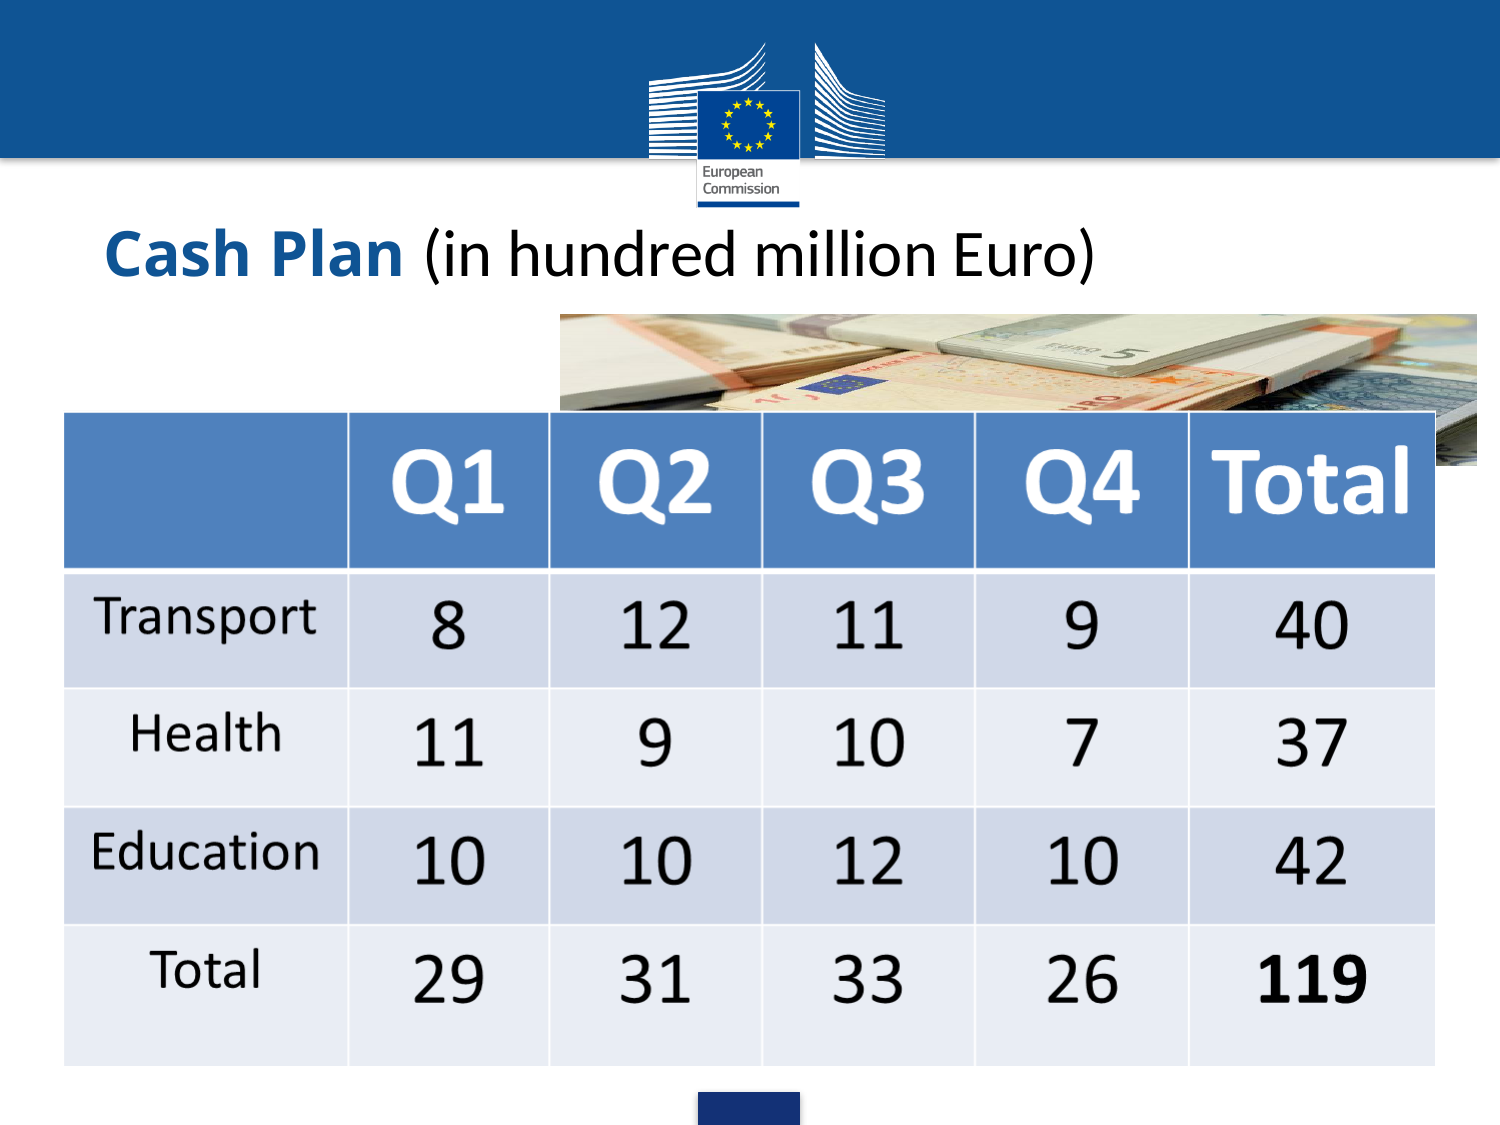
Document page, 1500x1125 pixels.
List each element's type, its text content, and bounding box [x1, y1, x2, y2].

picture [63, 314, 1477, 1068]
title Cash Plan (in hundred million Euro) [88, 196, 1353, 304]
picture [649, 42, 885, 196]
